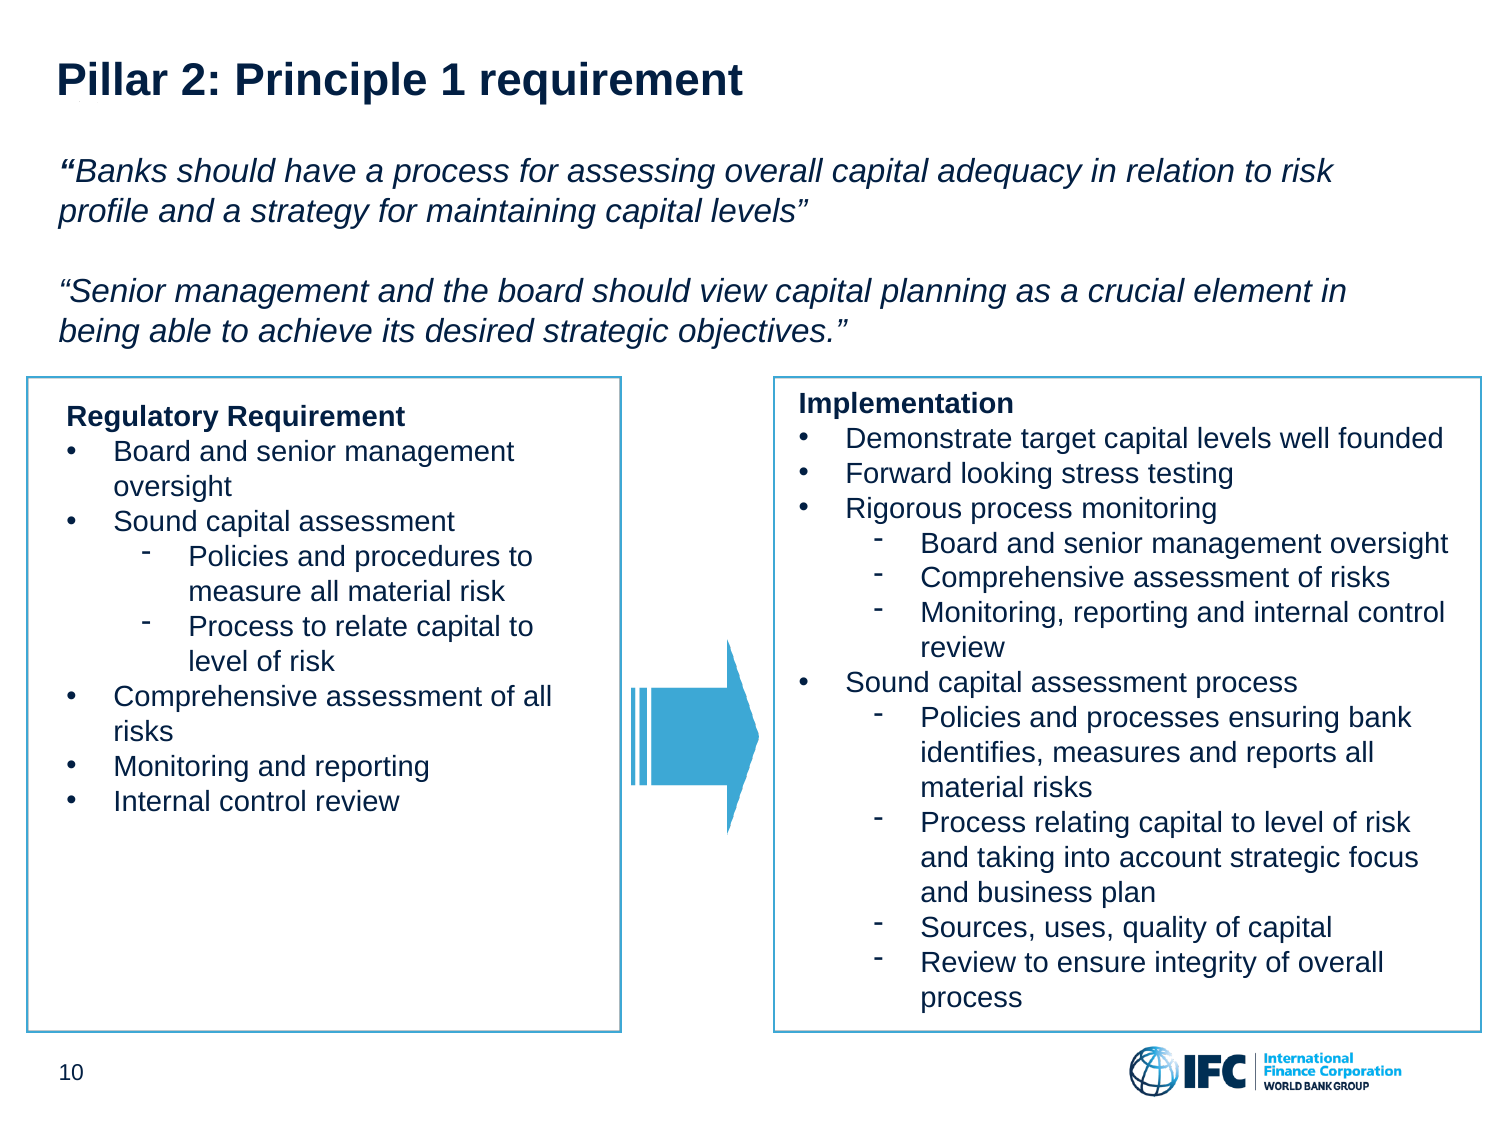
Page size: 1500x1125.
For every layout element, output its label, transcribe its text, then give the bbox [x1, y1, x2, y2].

picture [773, 376, 1483, 1034]
text_box Implementation Demonstrate target capital levels well founded Forward looking stress testing Rigorous process monitoring Board and senior management oversight Comprehensive assessment of risks Monitoring, reporting and internal control review Sound capital assessment process Policies and processes ensuring bank identifies, measures and reports all material risks Process relating capital to level of risk and taking into account strategic focus and business plan Sources, uses, quality of capital Review to ensure integrity of overall process [783, 1042, 1482, 1061]
text_box 9 [58, 1043, 149, 1101]
text_box “Banks should have a process for assessing overall capital adequacy in relation to risk profile and a strategy for maintaining capital levels” “Senior management and the board should view capital planning as a crucial element in being able to achieve its desired strategic objectives.” [58, 149, 1373, 265]
picture [25, 376, 622, 1034]
picture [1124, 1061, 1447, 1100]
title Pillar 2: Principle 1 requirement [56, 49, 1441, 219]
picture [630, 638, 759, 835]
